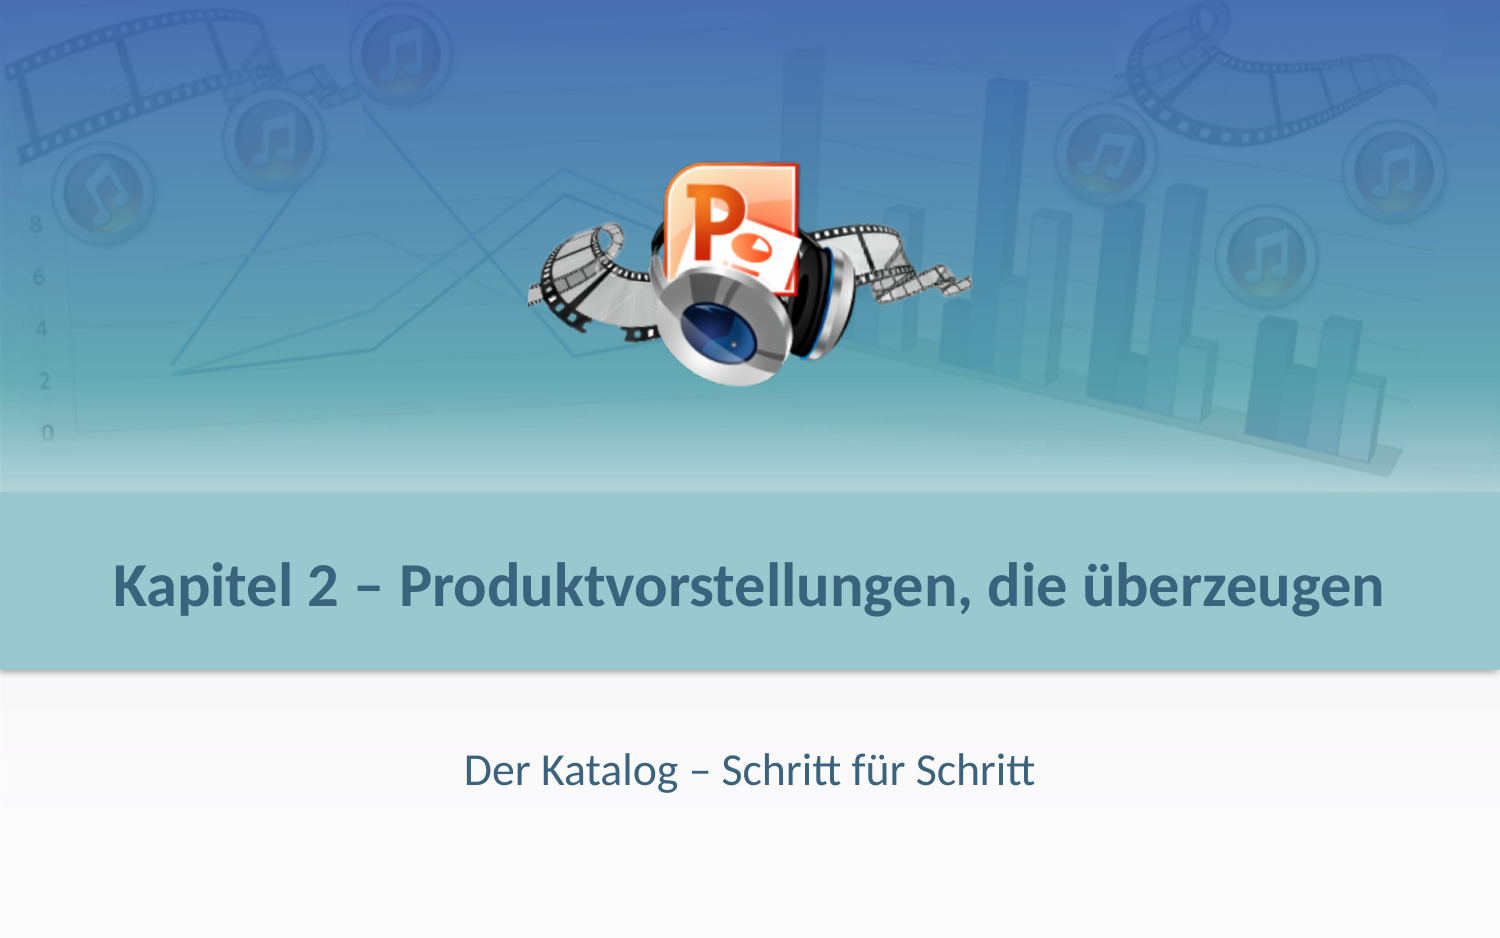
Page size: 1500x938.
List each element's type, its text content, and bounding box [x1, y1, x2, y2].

title Kapitel 2 – Produktvorstellungen, die überzeugen [0, 492, 1500, 670]
picture [0, 670, 1500, 938]
picture [0, 0, 1500, 492]
subtitle Der Katalog – Schritt für Schritt [76, 728, 1424, 806]
